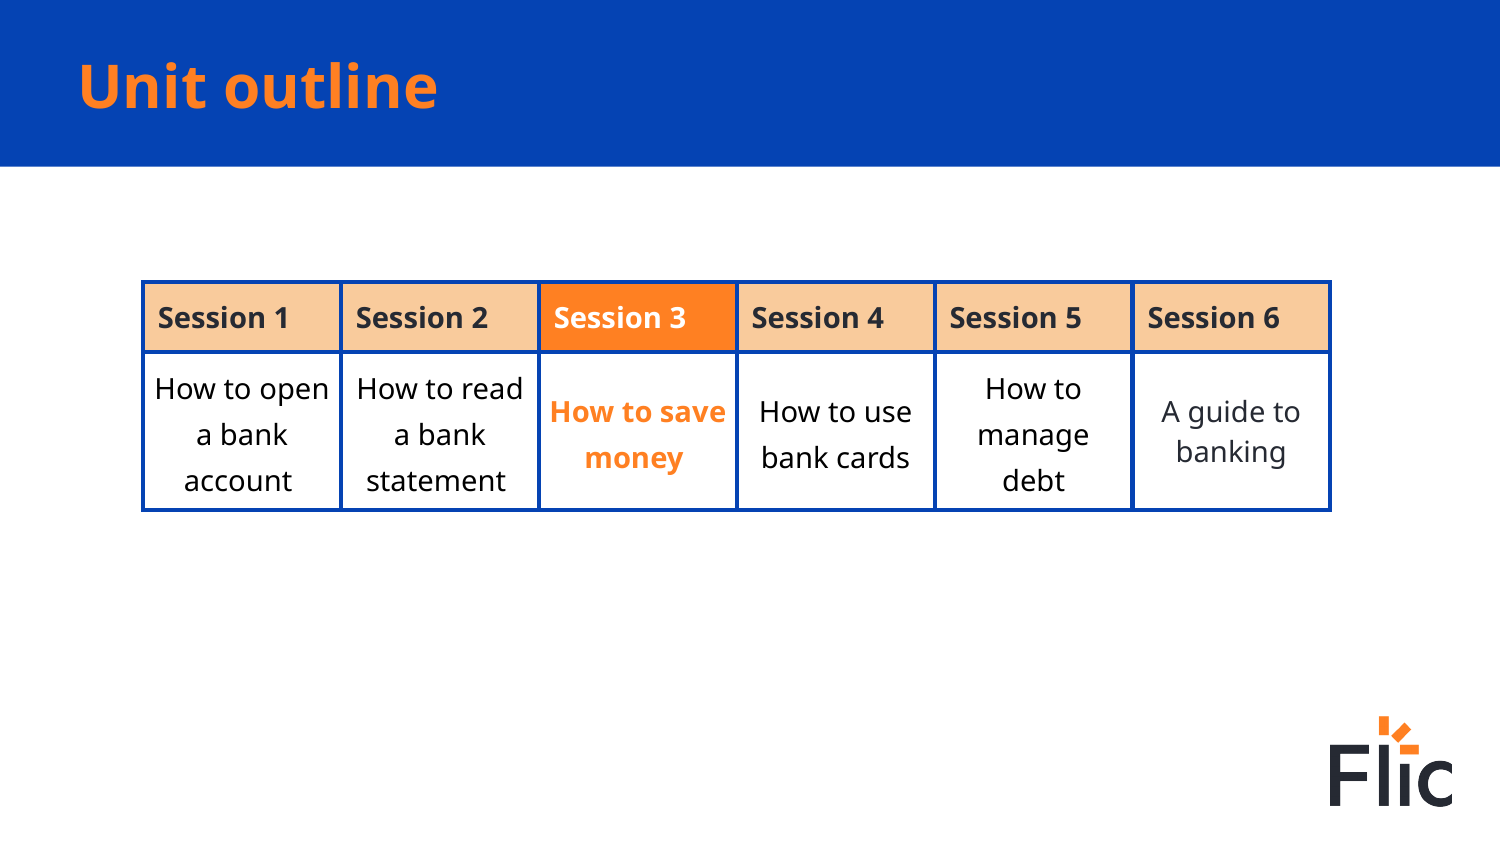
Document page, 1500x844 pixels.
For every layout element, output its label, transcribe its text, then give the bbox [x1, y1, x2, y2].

table_header Session 5 [937, 284, 1130, 350]
table_cell A guide to banking [1135, 354, 1328, 508]
table_header Session 1 [145, 284, 339, 350]
table_cell How to manage debt [937, 354, 1130, 508]
table_cell How to save money [541, 354, 735, 508]
table_cell How to use bank cards [739, 354, 933, 508]
table_header Session 2 [343, 284, 537, 350]
table_header Session 4 [739, 284, 933, 350]
title Unit outline [62, 41, 1331, 127]
table_header Session 3 [541, 284, 735, 350]
table_cell How to read a bank statement [343, 354, 537, 508]
table_header Session 6 [1135, 284, 1328, 350]
picture [1330, 716, 1452, 807]
table_cell How to open a bank account [145, 354, 339, 508]
